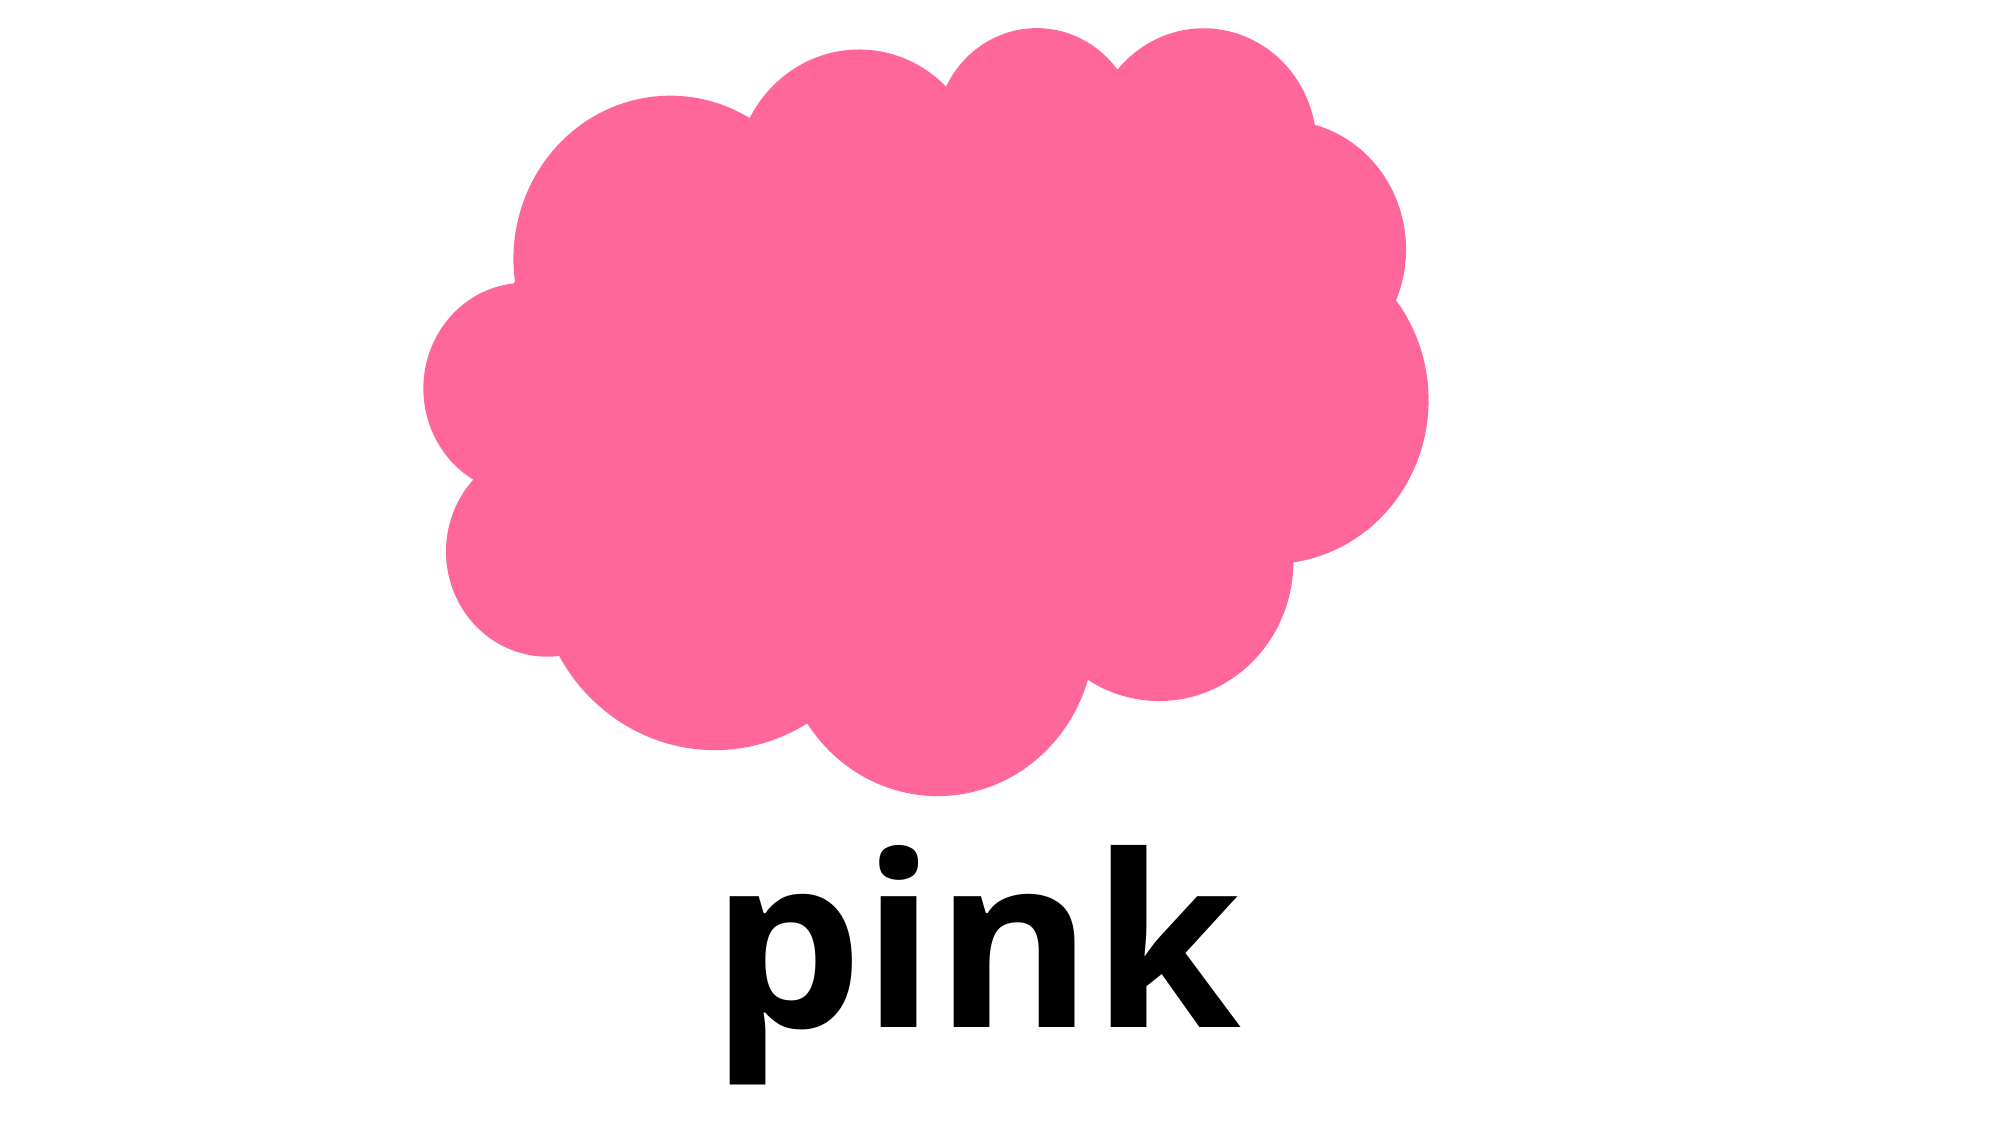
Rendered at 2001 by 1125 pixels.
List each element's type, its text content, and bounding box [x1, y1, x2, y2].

text_box pink [696, 780, 1257, 1083]
text_box [422, 27, 1430, 780]
